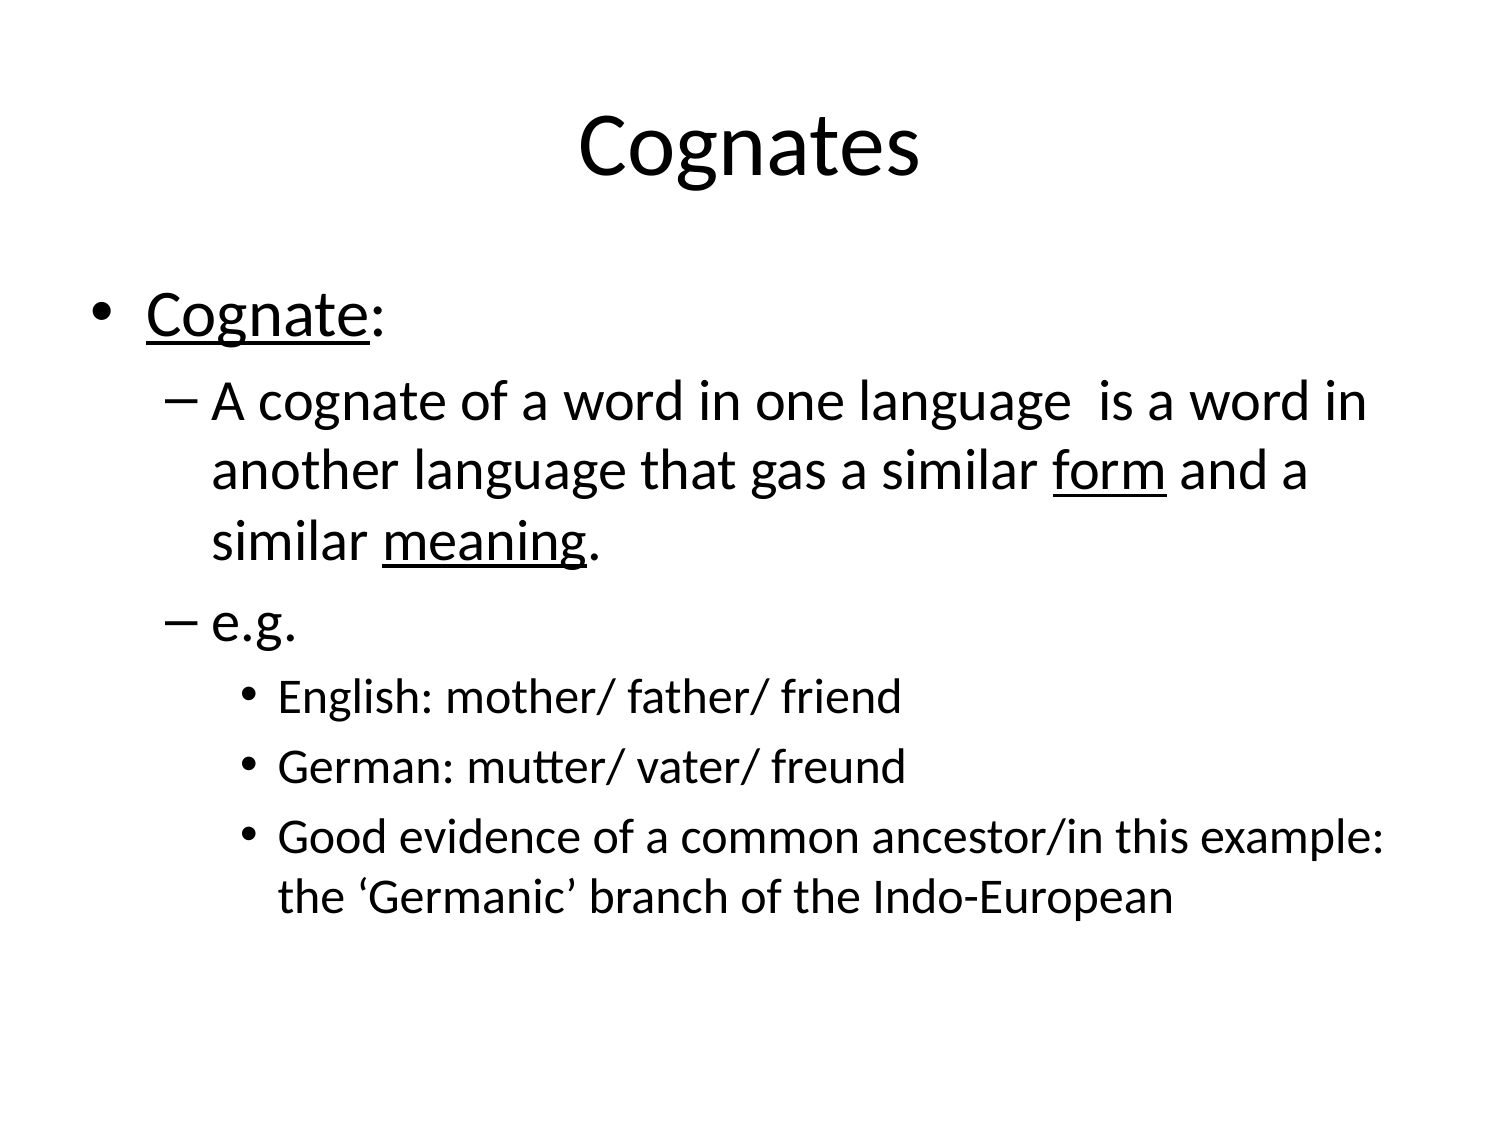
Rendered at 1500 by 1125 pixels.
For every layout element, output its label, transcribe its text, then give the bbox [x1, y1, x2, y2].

list Cognate: A cognate of a word in one language is a word in another language that gas a similar form and a similar meaning. e.g. English: mother/ father/ friend German: mutter/ vater/ freund Good evidence of a common ancestor/in this example: the ‘Germanic’ branch of the Indo-European [75, 262, 1425, 1005]
title Cognates [75, 45, 1425, 233]
